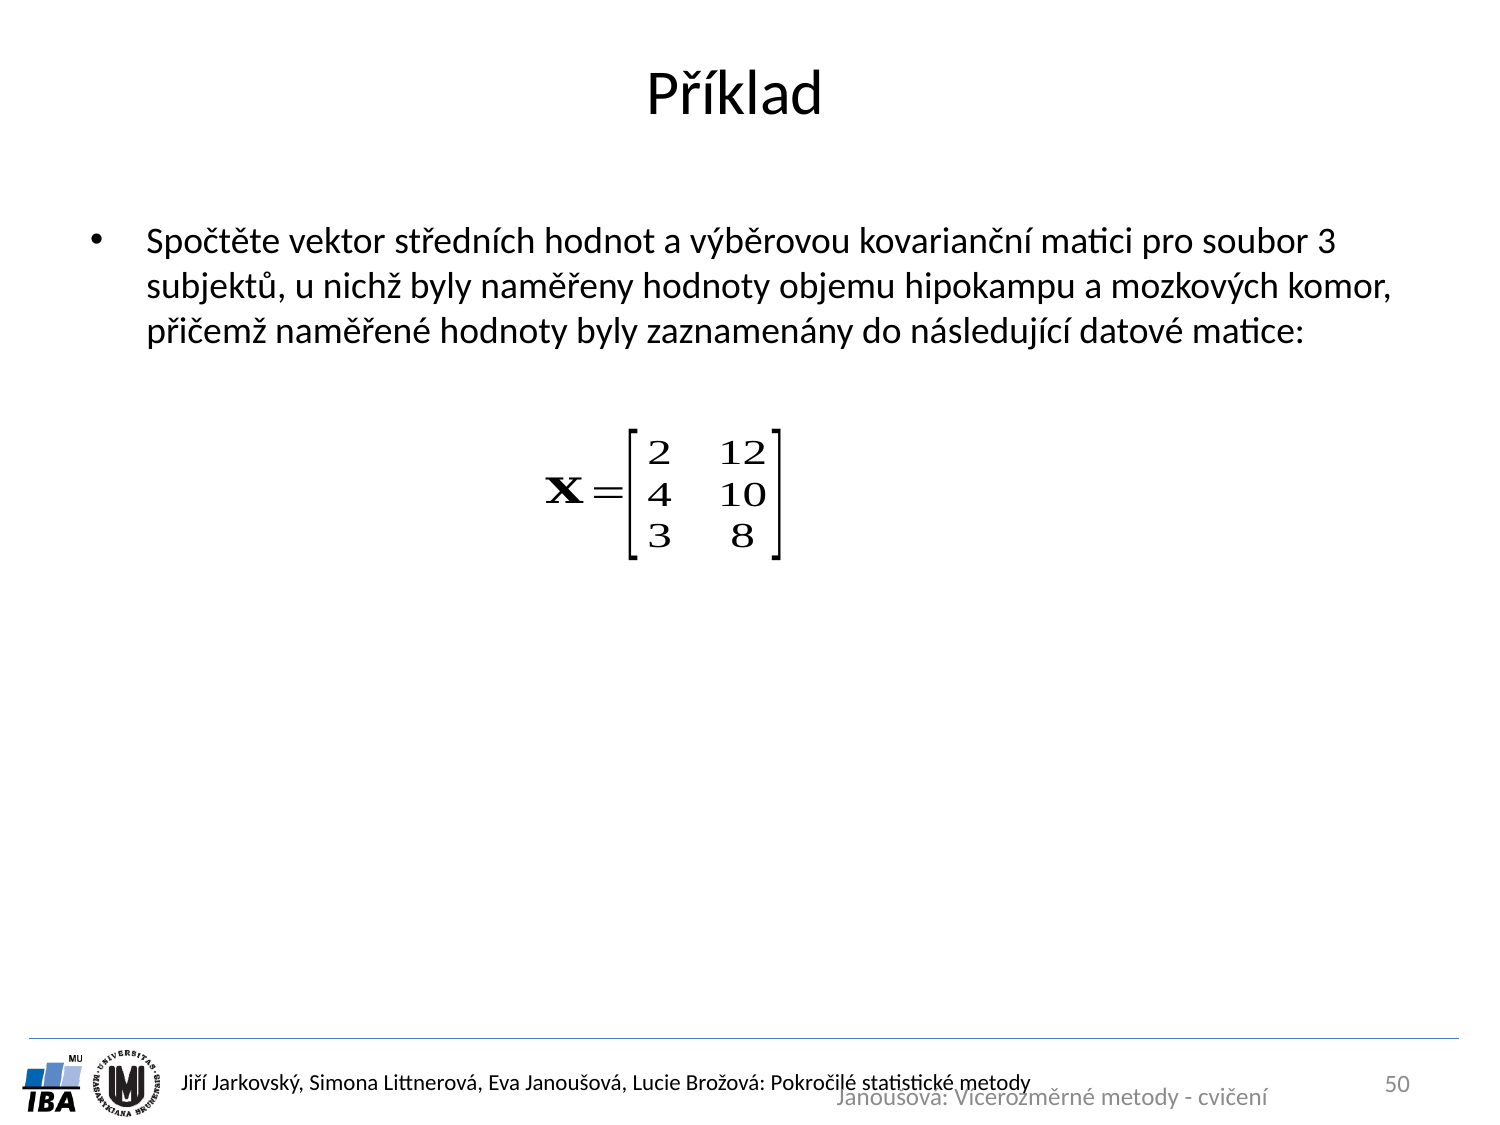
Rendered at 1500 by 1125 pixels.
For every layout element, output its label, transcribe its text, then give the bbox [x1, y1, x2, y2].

list Spočtěte vektor středních hodnot a výběrovou kovarianční matici pro soubor 3 subjektů, u nichž byly naměřeny hodnoty objemu hipokampu a mozkových komor, přičemž naměřené hodnoty byly zaznamenány do následující datové matice: [75, 208, 1425, 1005]
picture [93, 1050, 160, 1117]
picture [22, 1055, 82, 1112]
slide_number 50 [1074, 1052, 1425, 1113]
text_box Janoušová: Vícerozměrné metody - cvičení [797, 1068, 1308, 1124]
title Příklad [75, 42, 1425, 135]
